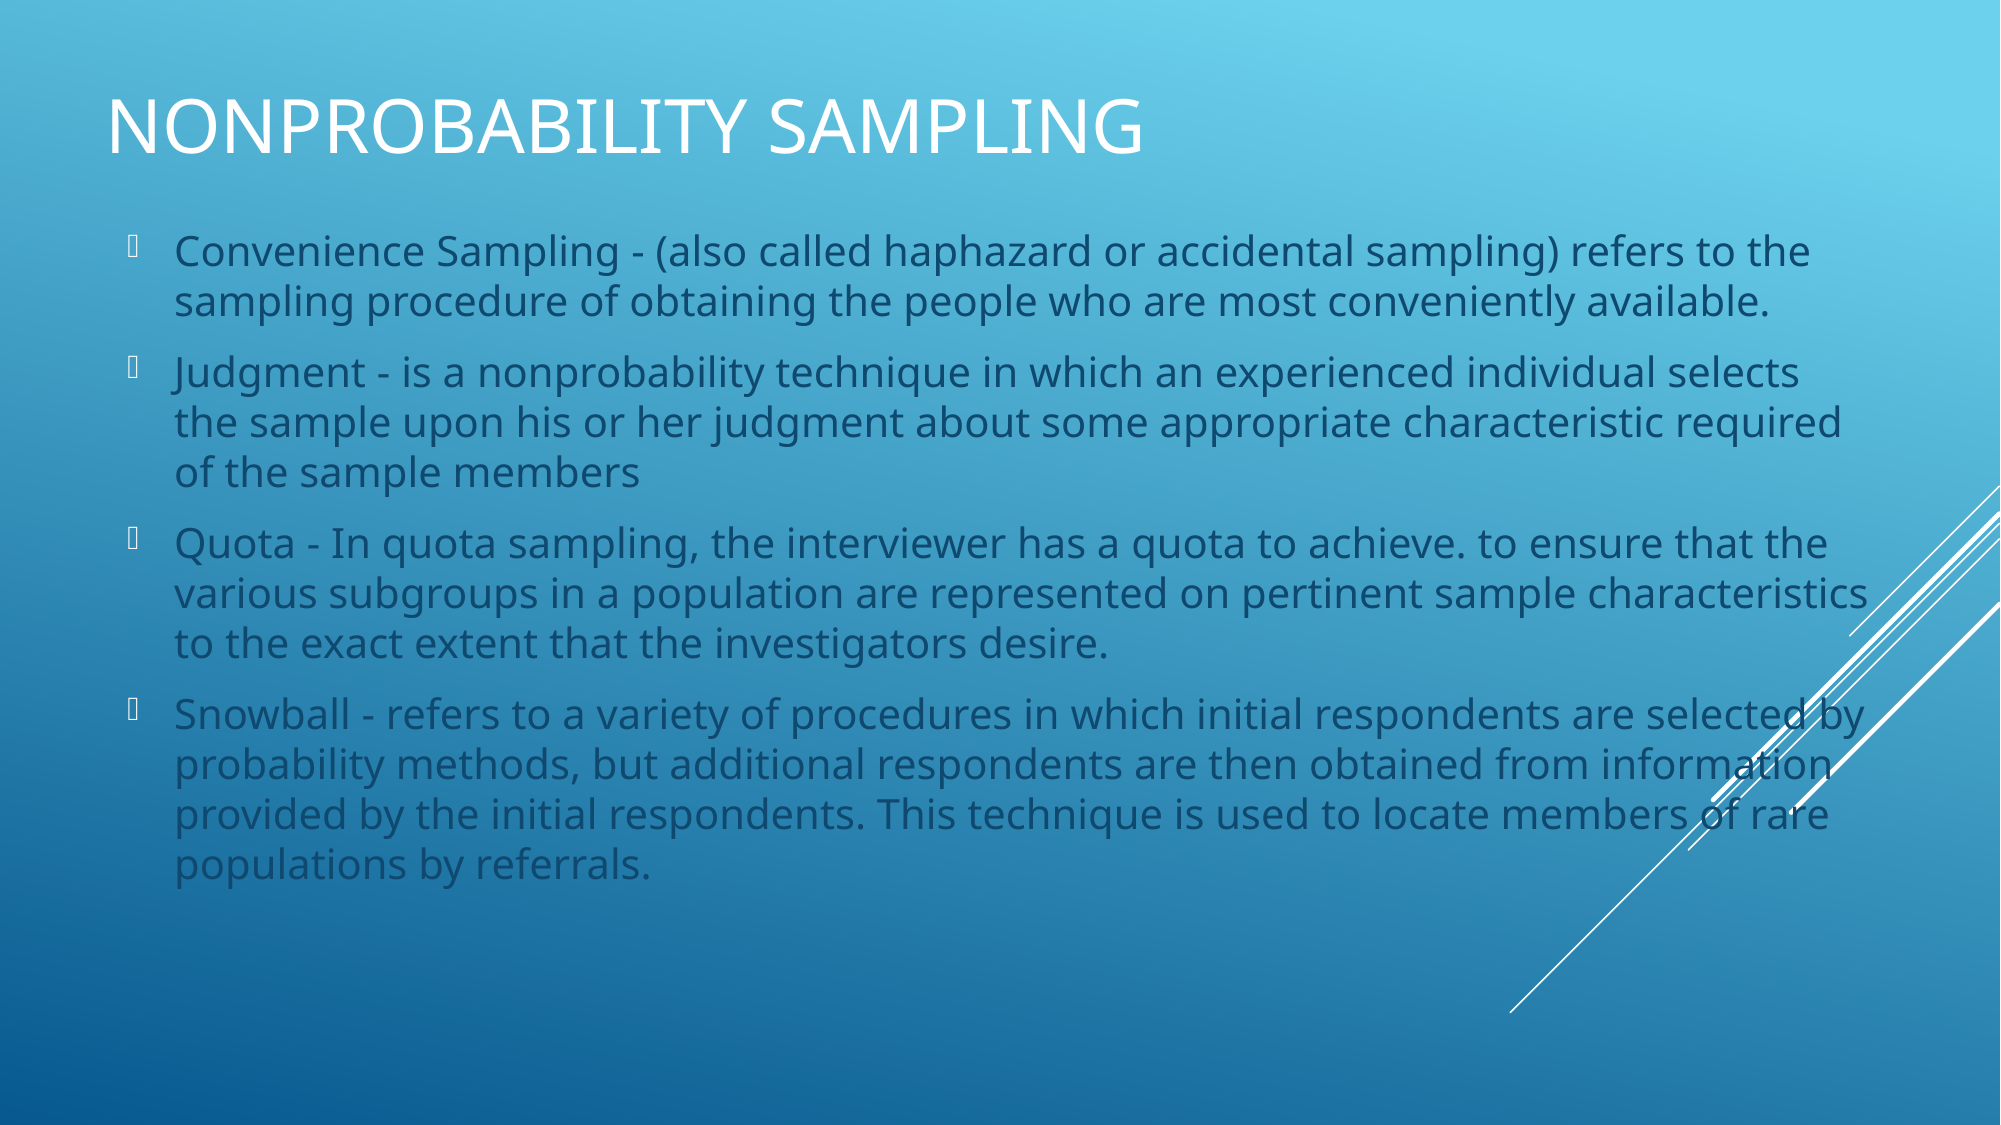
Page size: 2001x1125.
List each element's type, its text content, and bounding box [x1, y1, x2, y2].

title Nonprobability Sampling [90, 0, 1491, 248]
list Convenience Sampling - (also called haphazard or accidental sampling) refers to the sampling procedure of obtaining the people who are most conveniently available. Judgment - is a nonprobability technique in which an experienced individual selects the sample upon his or her judgment about some appropriate characteristic required of the sample members Quota - In quota sampling, the interviewer has a quota to achieve. to ensure that the various subgroups in a population are represented on pertinent sample characteristics to the exact extent that the investigators desire. Snowball - refers to a variety of procedures in which initial respondents are selected by probability methods, but additional respondents are then obtained from information provided by the initial respondents. This technique is used to locate members of rare populations by referrals. [112, 112, 1886, 1071]
